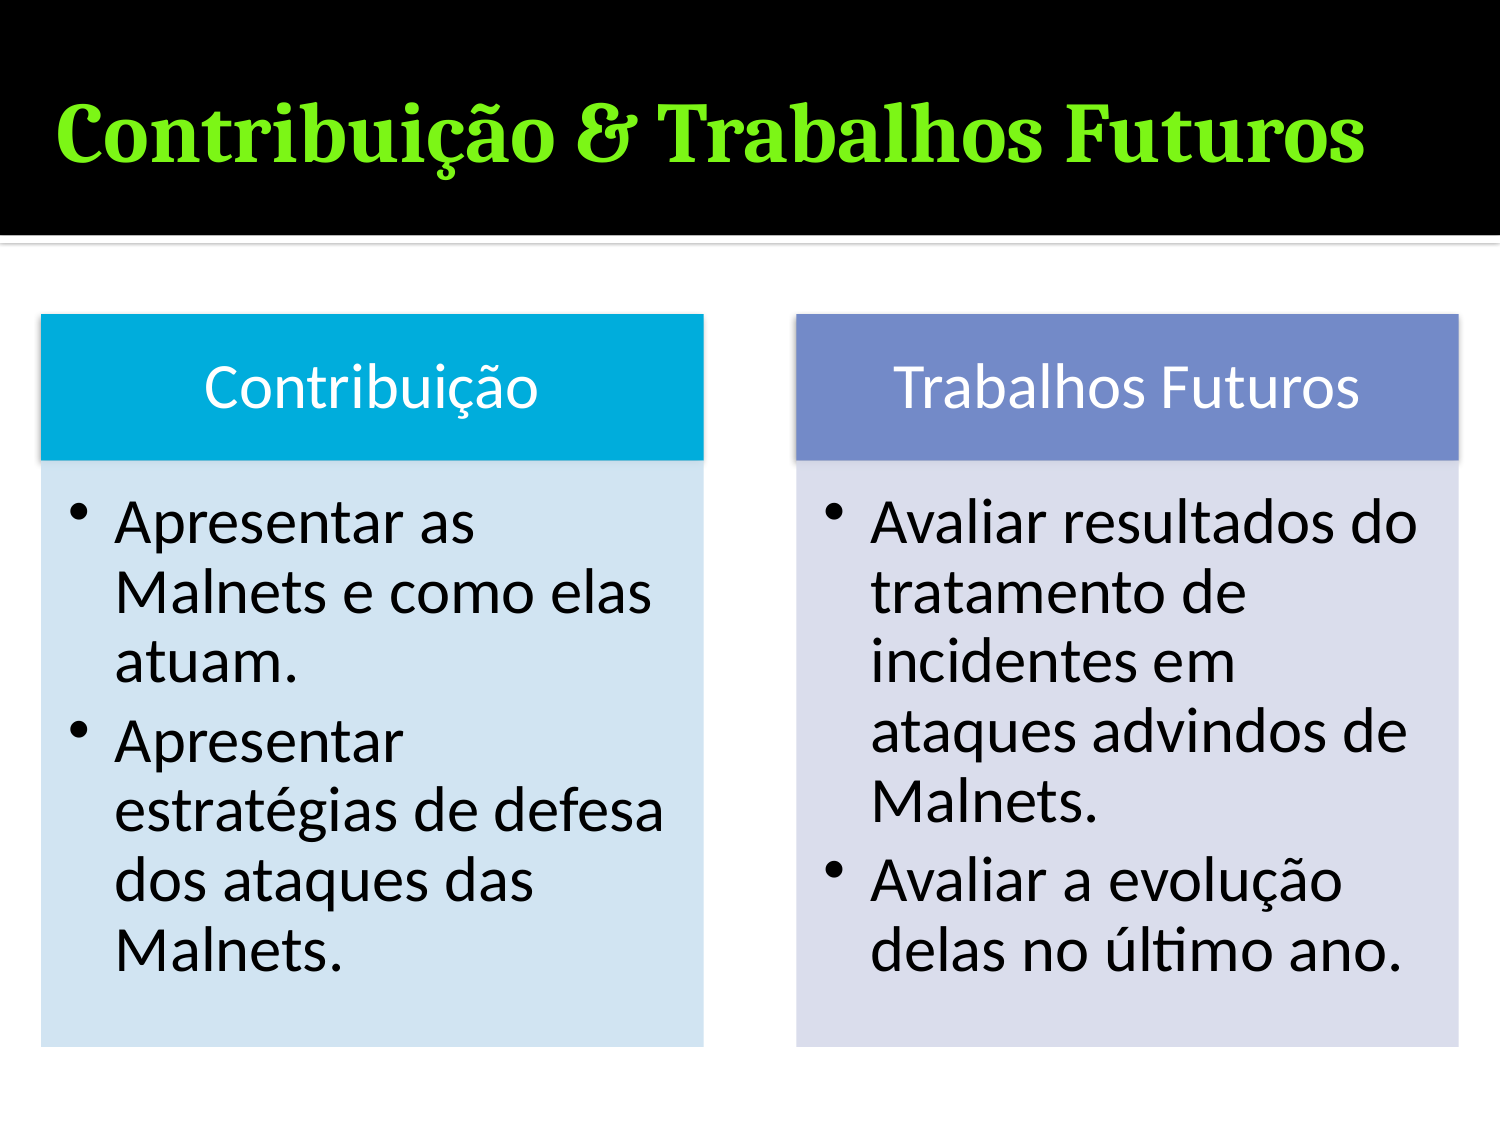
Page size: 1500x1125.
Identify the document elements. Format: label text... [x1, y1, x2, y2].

title Contribuição & Trabalhos Futuros [41, 25, 1459, 231]
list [41, 267, 1459, 1094]
